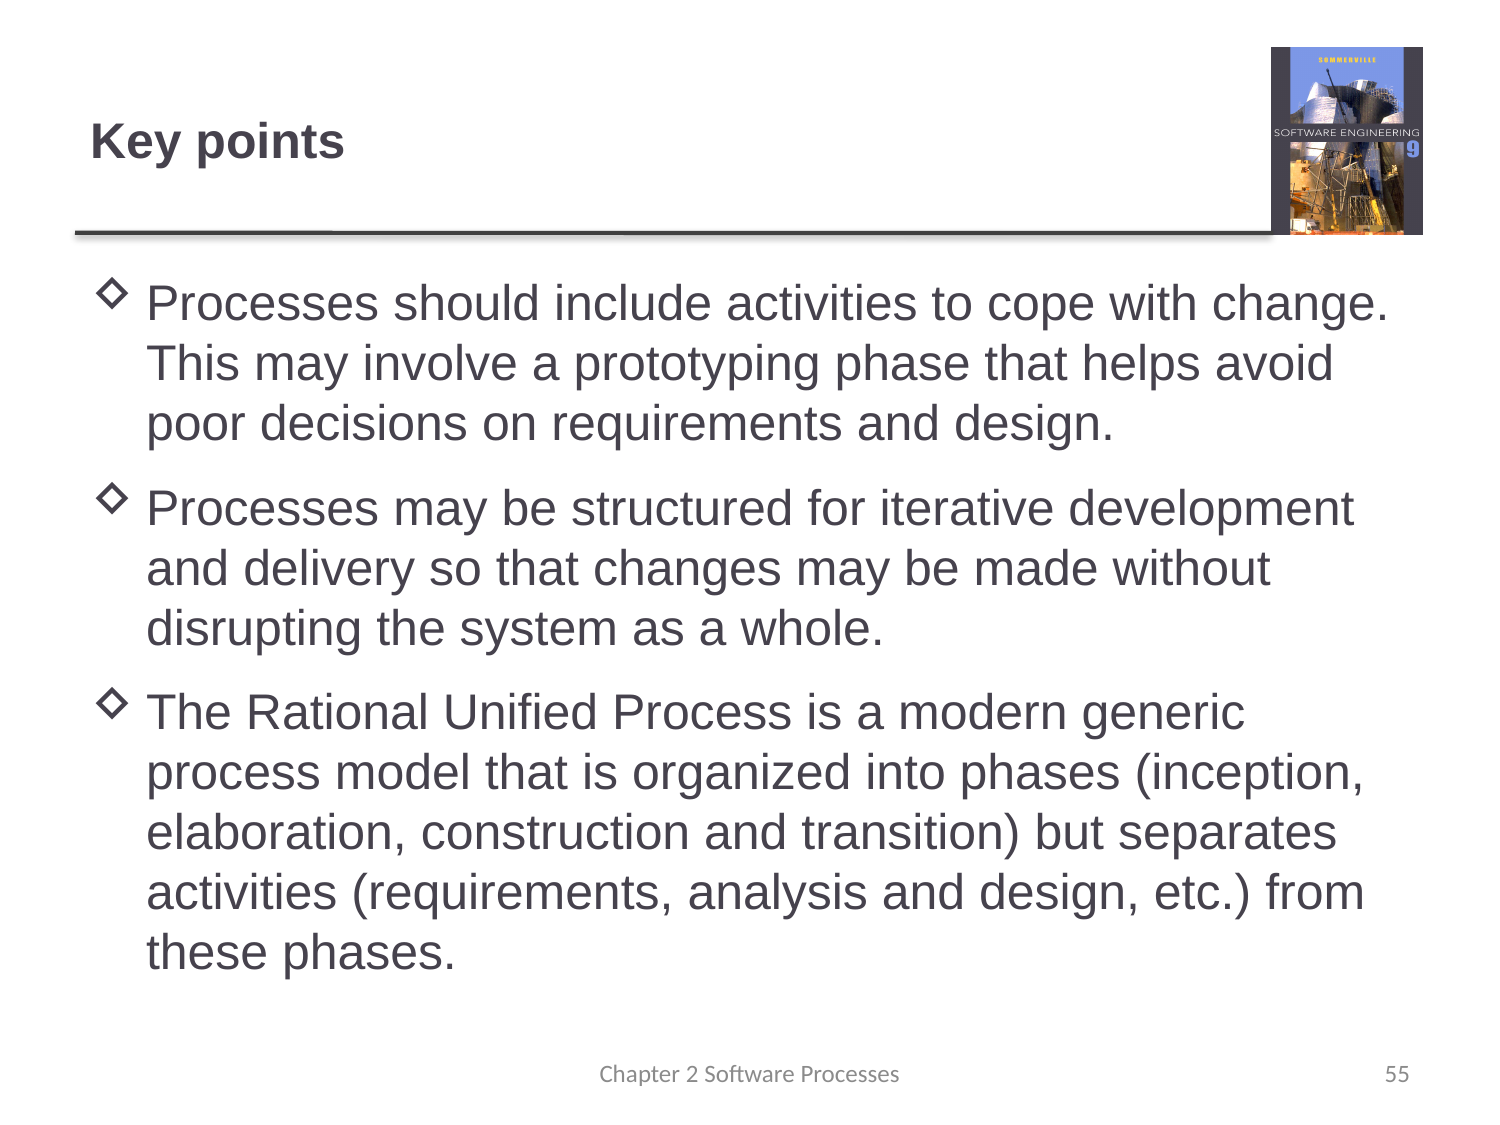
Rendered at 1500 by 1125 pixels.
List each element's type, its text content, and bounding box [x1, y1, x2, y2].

list Processes should include activities to cope with change. This may involve a prototyping phase that helps avoid poor decisions on requirements and design. Processes may be structured for iterative development and delivery so that changes may be made without disrupting the system as a whole. The Rational Unified Process is a modern generic process model that is organized into phases (inception, elaboration, construction and transition) but separates activities (requirements, analysis and design, etc.) from these phases. [75, 262, 1425, 1005]
slide_number 55 [1074, 1042, 1425, 1103]
footer Chapter 2 Software Processes [512, 1042, 988, 1103]
title Key points [74, 44, 1272, 233]
picture [1272, 47, 1423, 235]
